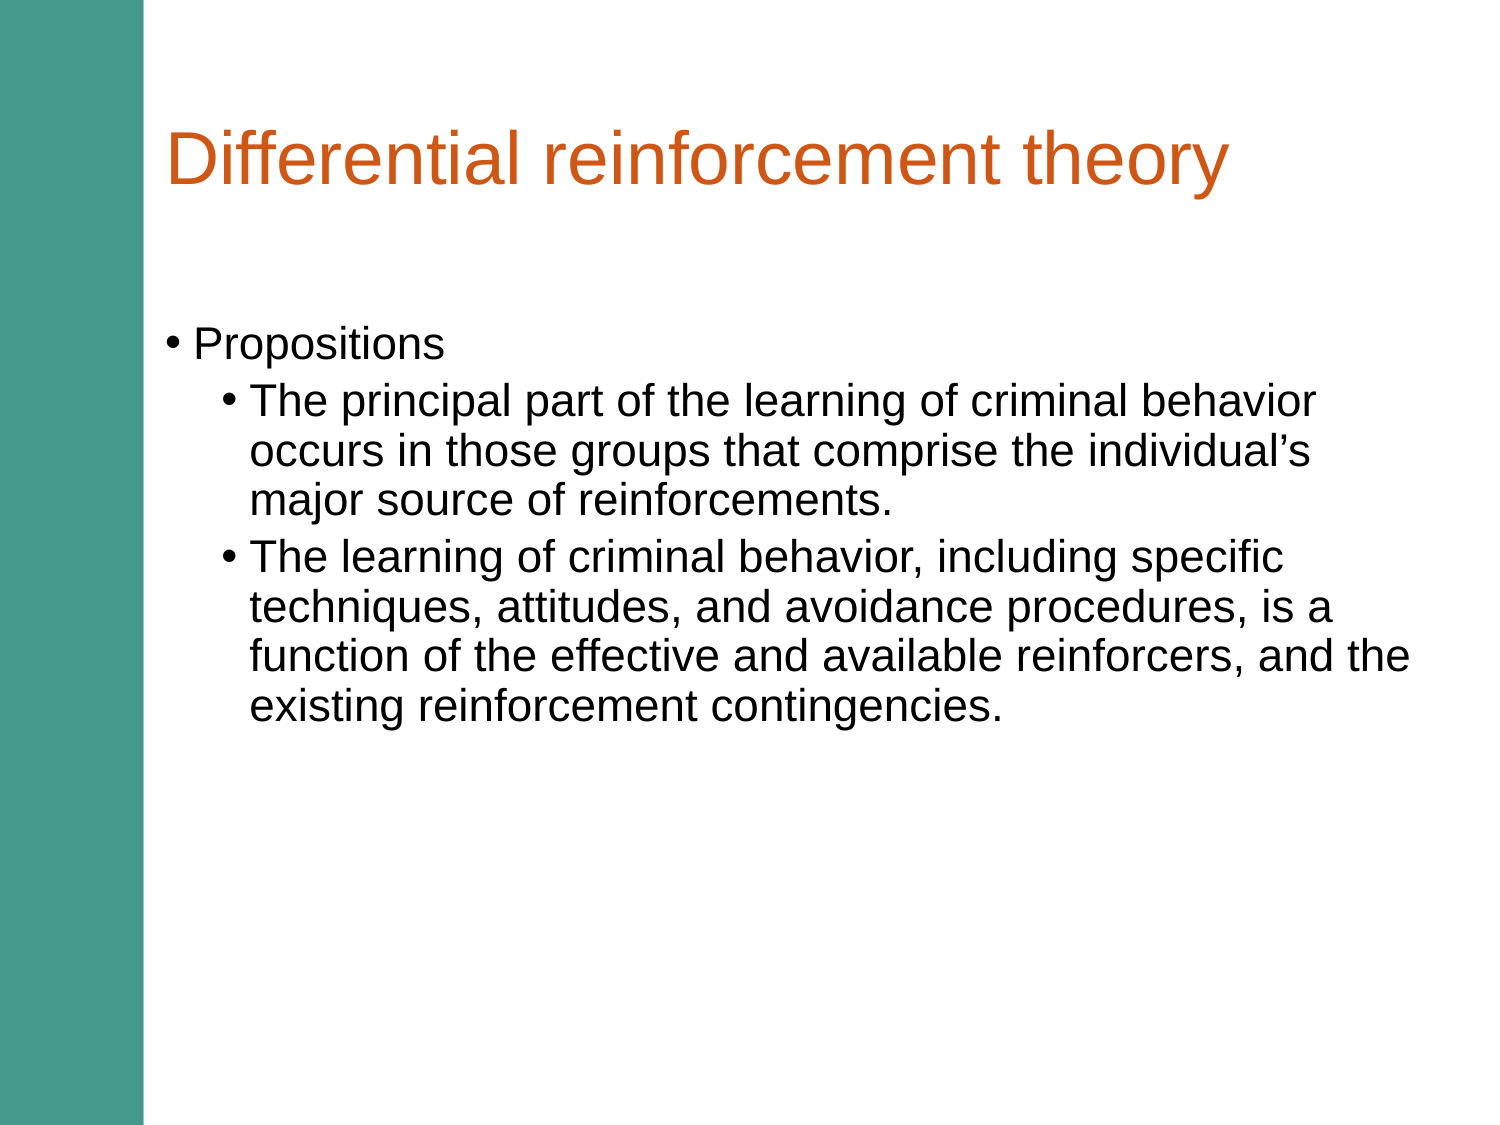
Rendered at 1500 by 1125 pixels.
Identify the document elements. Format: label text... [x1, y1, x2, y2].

picture [0, 0, 1500, 1125]
list Propositions The principal part of the learning of criminal behavior occurs in those groups that comprise the individual’s major source of reinforcements. The learning of criminal behavior, including specific techniques, attitudes, and avoidance procedures, is a function of the effective and available reinforcers, and the existing reinforcement contingencies. [150, 312, 1444, 1027]
title Differential reinforcement theory [150, 51, 1444, 270]
